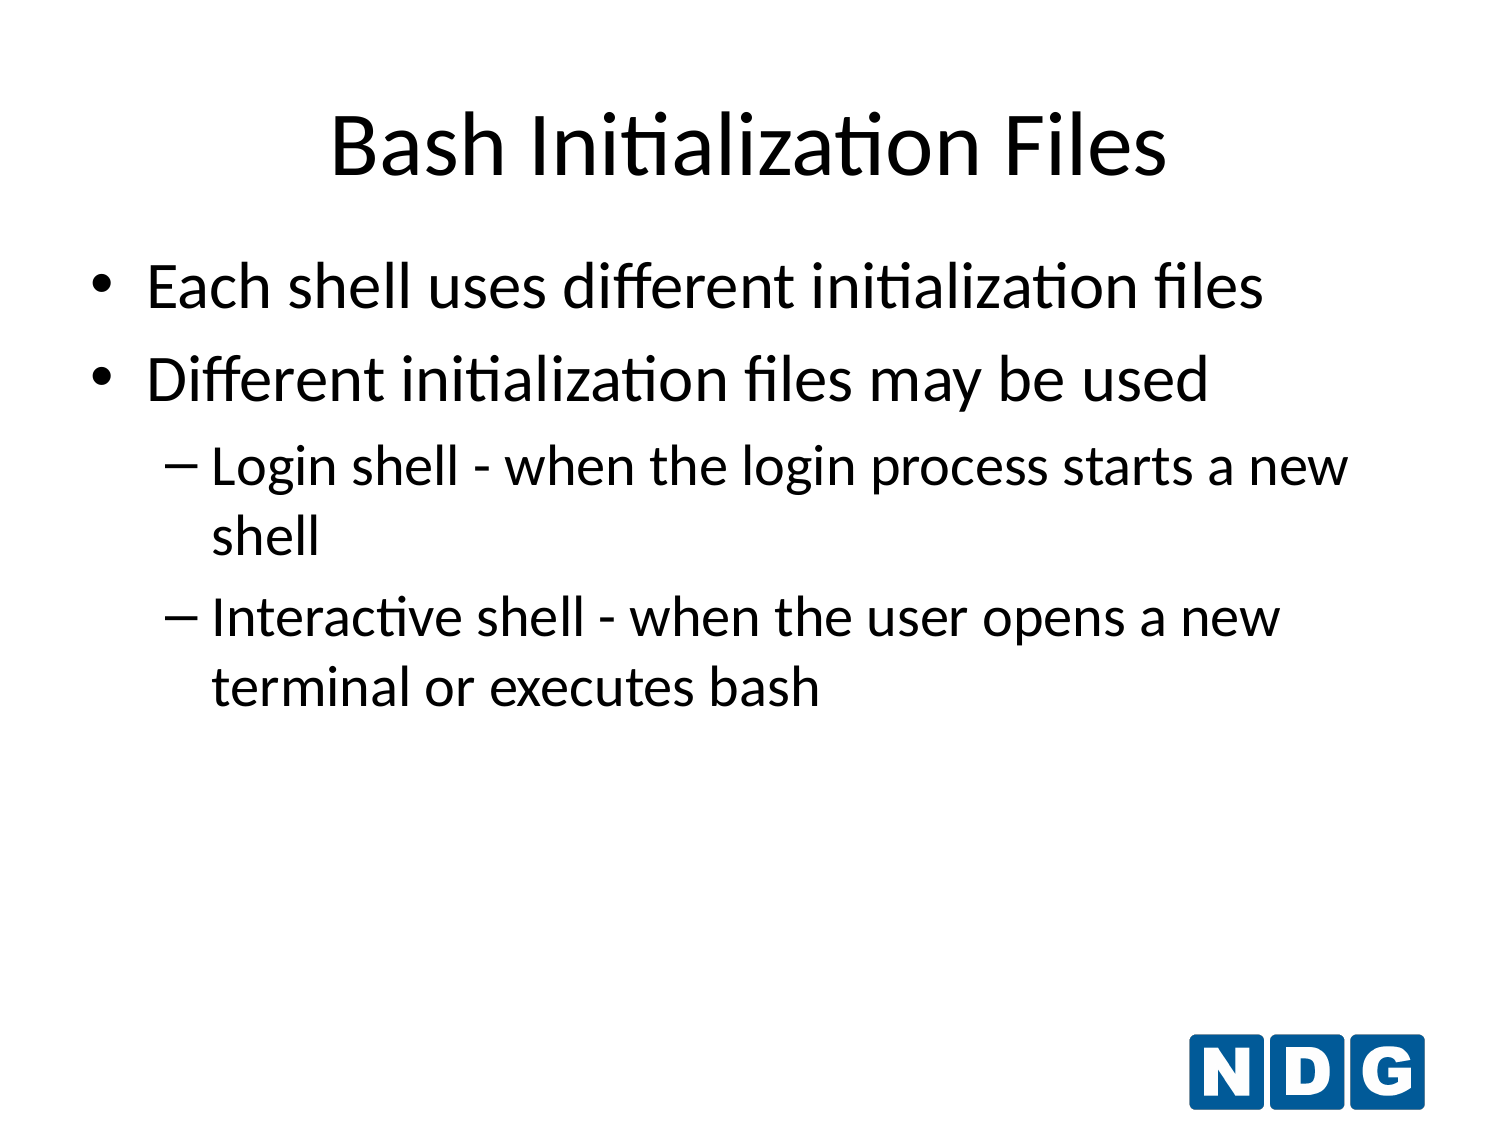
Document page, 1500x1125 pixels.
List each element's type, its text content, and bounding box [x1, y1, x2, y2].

list Each shell uses different initialization files Different initialization files may be used Login shell - when the login process starts a new shell Interactive shell - when the user opens a new terminal or executes bash [74, 234, 1426, 978]
picture [1189, 1034, 1425, 1110]
title Bash Initialization Files [74, 44, 1426, 233]
